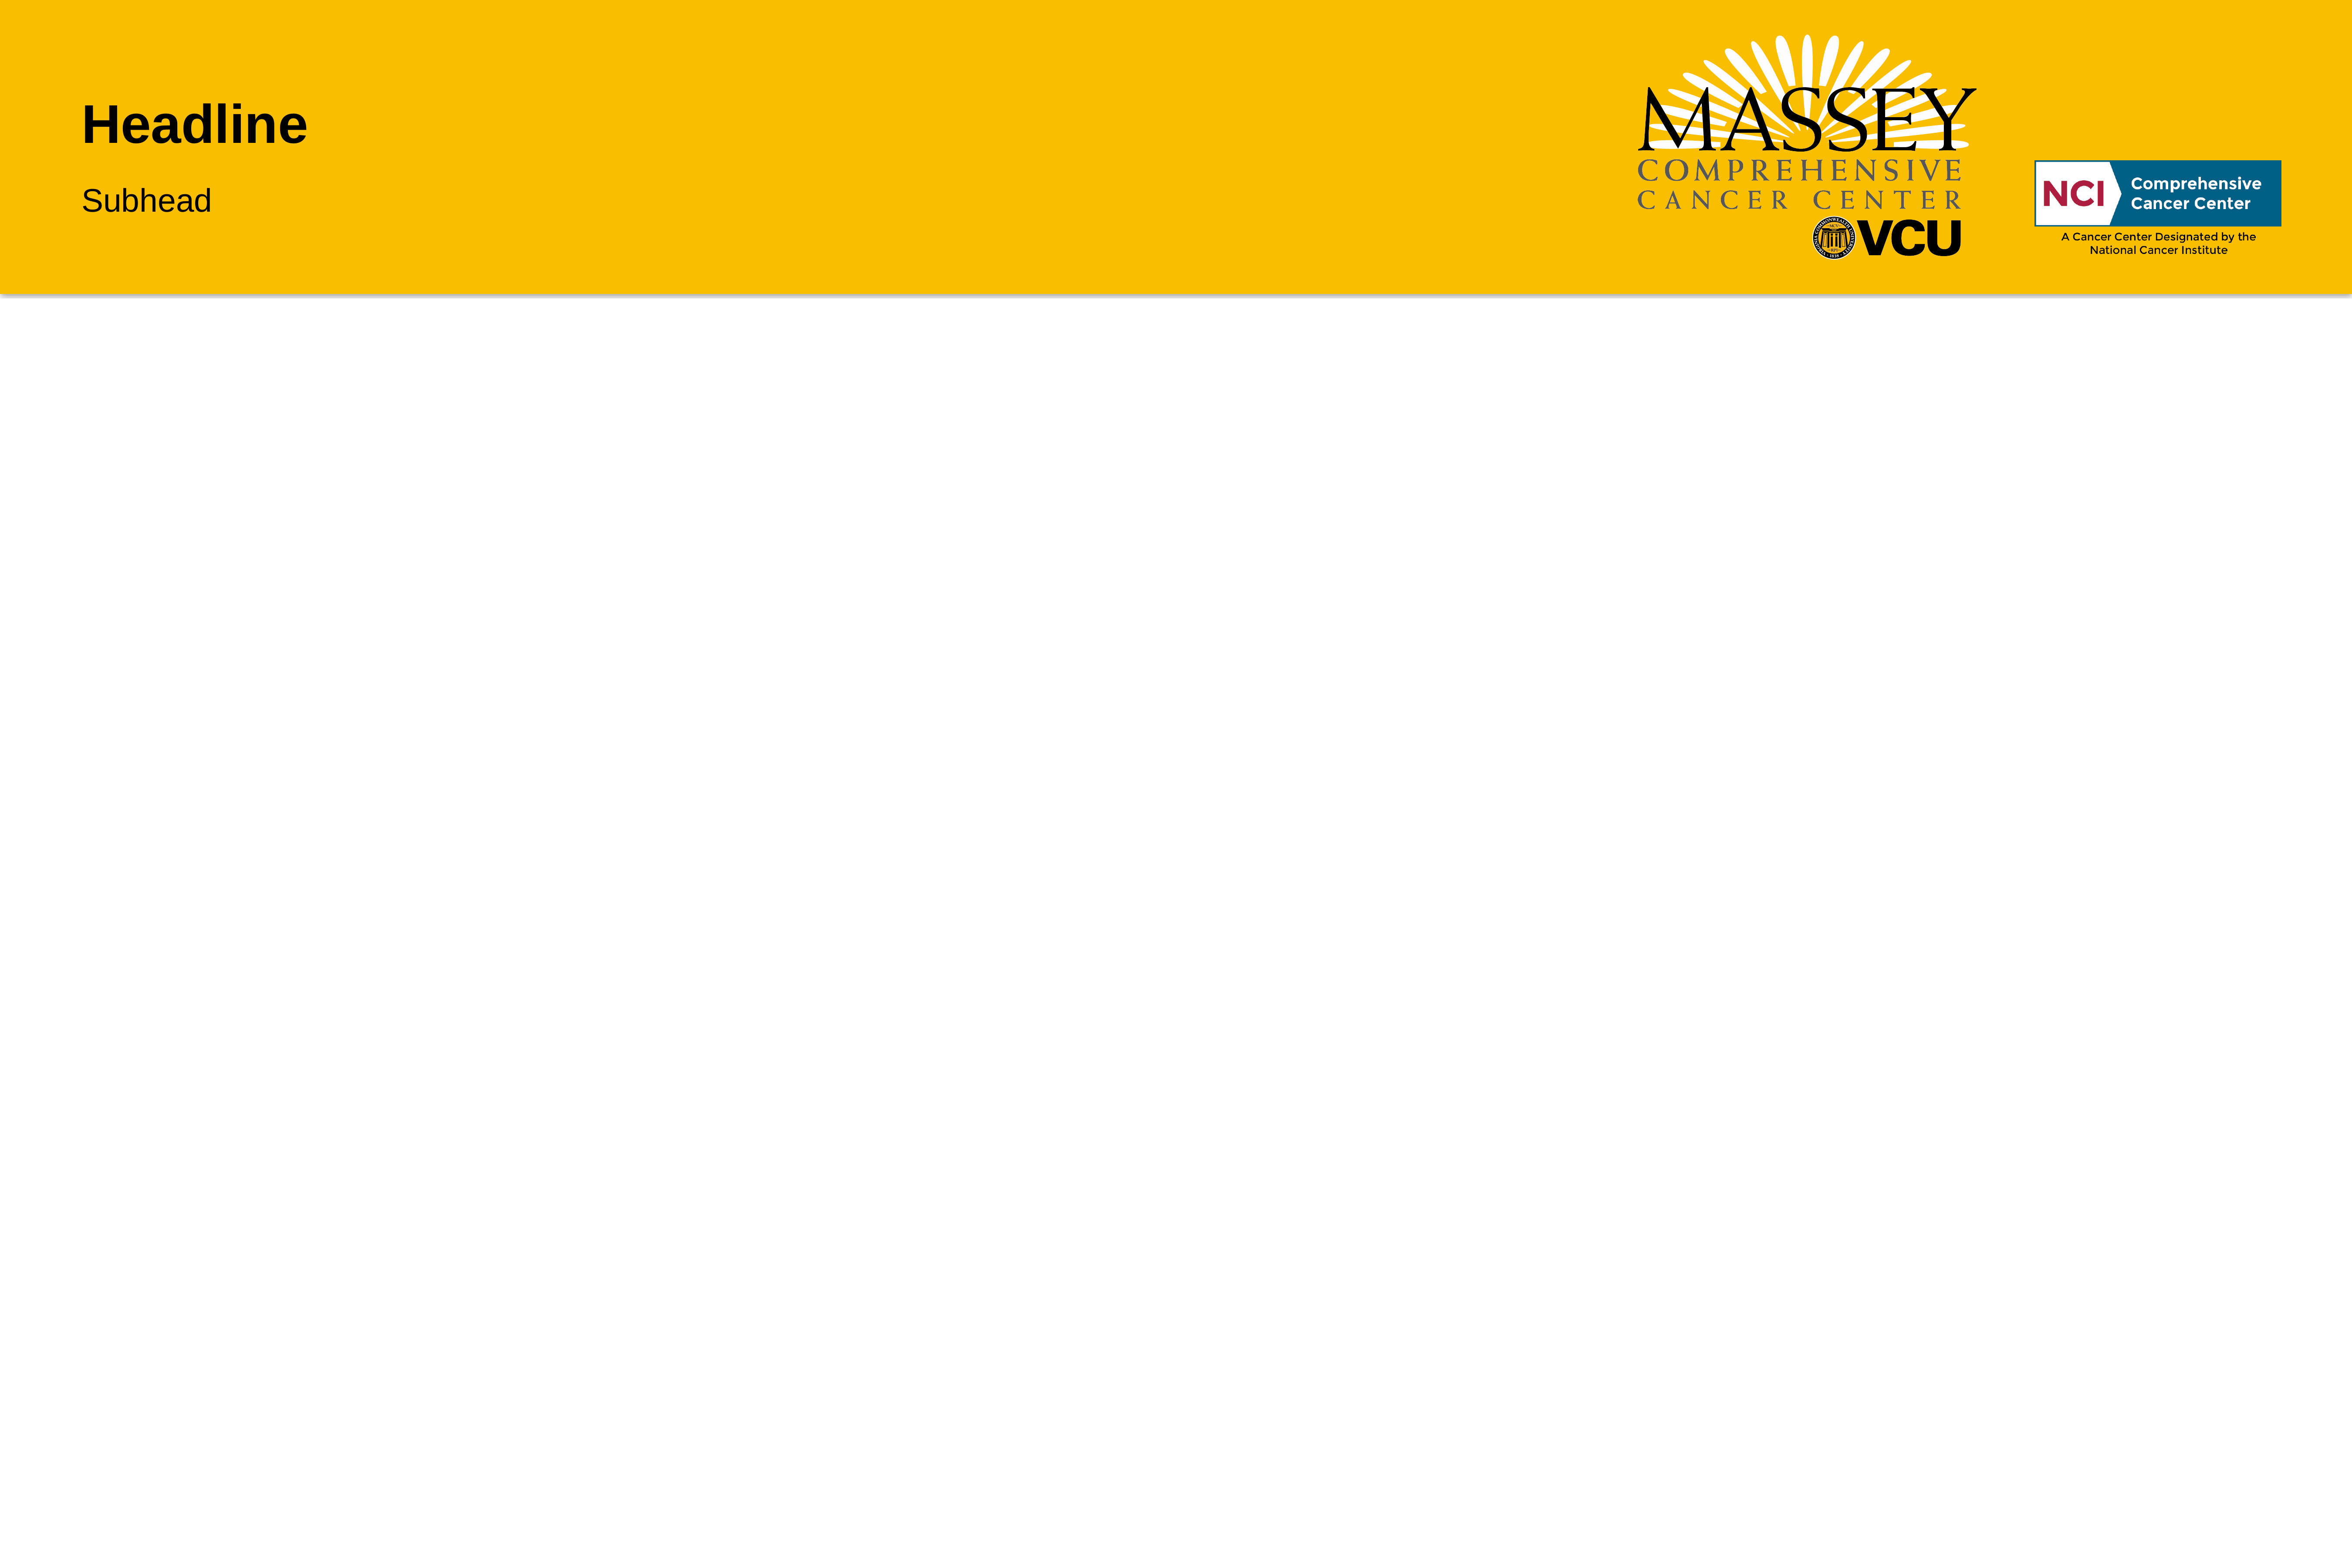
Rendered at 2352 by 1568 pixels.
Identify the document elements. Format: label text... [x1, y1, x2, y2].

picture [2230, 180, 2236, 189]
picture [2243, 181, 2251, 189]
picture [2199, 177, 2207, 189]
picture [2235, 200, 2243, 209]
picture [2238, 181, 2240, 189]
picture [2207, 200, 2215, 209]
picture [2220, 180, 2227, 189]
picture [2188, 180, 2196, 189]
picture [2132, 178, 2142, 189]
text_box Subhead [81, 179, 1487, 257]
picture [2218, 200, 2226, 209]
picture [2174, 200, 2182, 209]
picture [2171, 180, 2180, 192]
picture [2036, 162, 2121, 225]
picture [2164, 200, 2172, 209]
picture [1638, 34, 1977, 260]
picture [2253, 180, 2261, 189]
picture [2209, 180, 2217, 189]
picture [2245, 200, 2250, 209]
picture [2034, 227, 2281, 260]
picture [2155, 180, 2168, 189]
picture [2144, 200, 2152, 209]
picture [2195, 198, 2205, 209]
picture [2182, 181, 2187, 189]
title Headline [81, 81, 1487, 161]
picture [2132, 198, 2142, 209]
picture [2227, 198, 2233, 209]
picture [2154, 200, 2162, 209]
picture [2184, 200, 2189, 209]
picture [2144, 180, 2153, 189]
